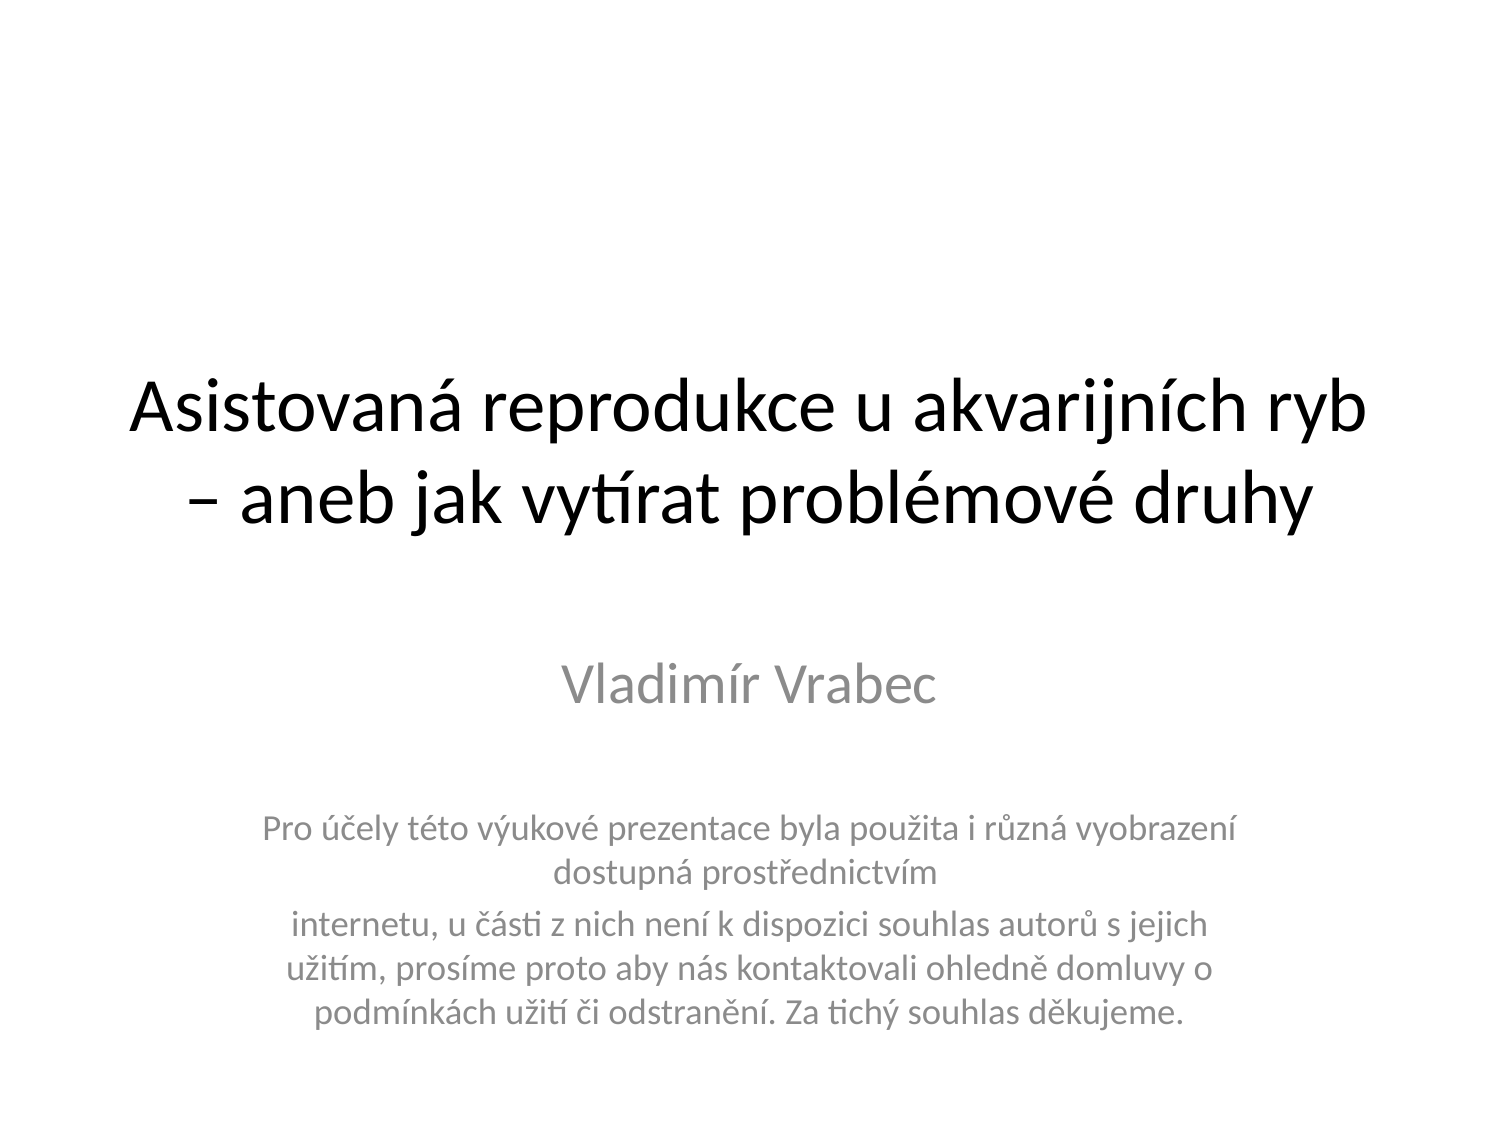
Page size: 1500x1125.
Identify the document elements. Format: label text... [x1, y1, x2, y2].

title Asistovaná reprodukce u akvarijních ryb – aneb jak vytírat problémové druhy [112, 302, 1388, 591]
subtitle Vladimír Vrabec Pro účely této výukové prezentace byla použita i různá vyobrazení dostupná prostřednictvím internetu, u části z nich není k dispozici souhlas autorů s jejich užitím, prosíme proto aby nás kontaktovali ohledně domluvy o podmínkách užití či odstranění. Za tichý souhlas děkujeme. [225, 637, 1275, 1047]
